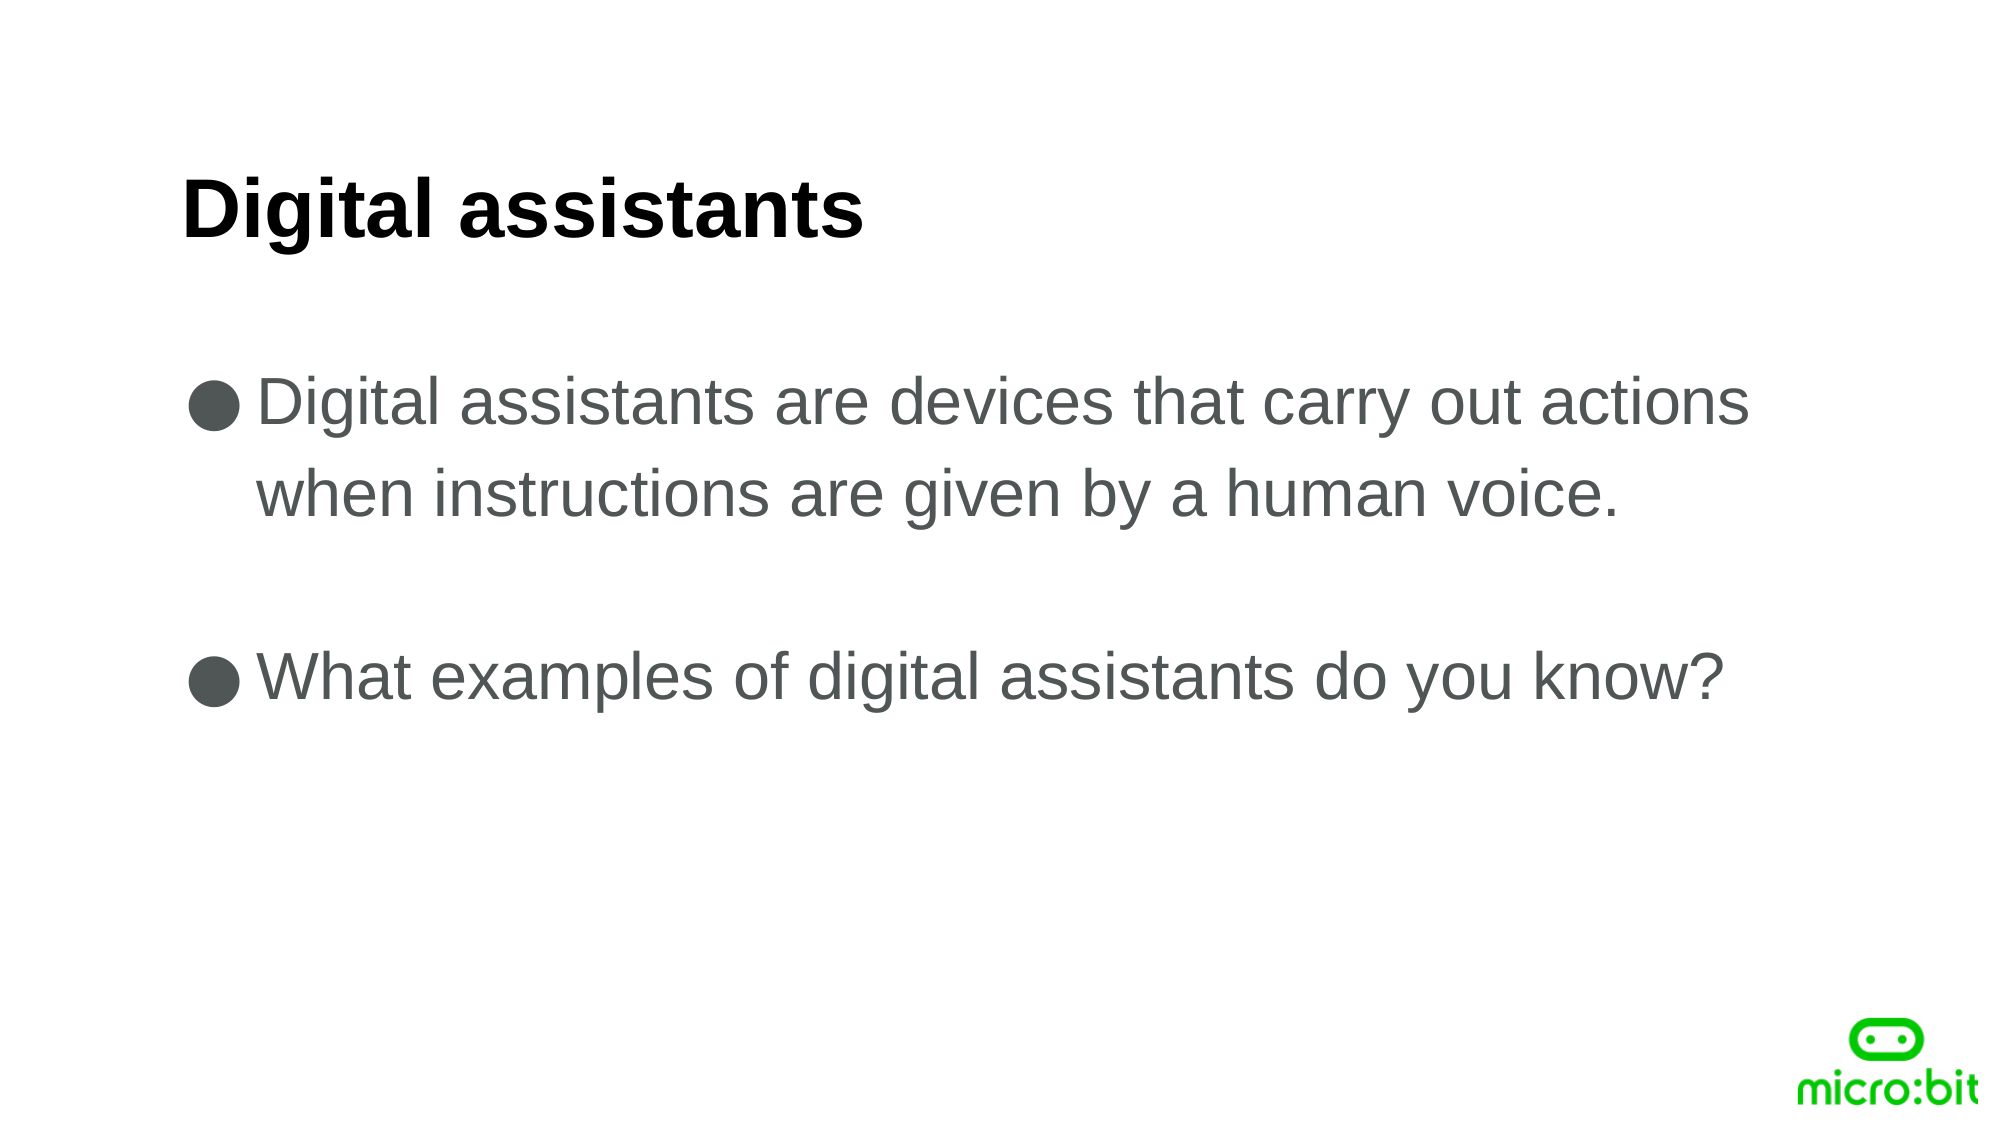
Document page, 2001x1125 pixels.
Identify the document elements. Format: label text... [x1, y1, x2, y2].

picture [1797, 1017, 1978, 1106]
text_box Digital assistants Digital assistants are devices that carry out actions when instructions are given by a human voice. What examples of digital assistants do you know? [166, 60, 1918, 884]
